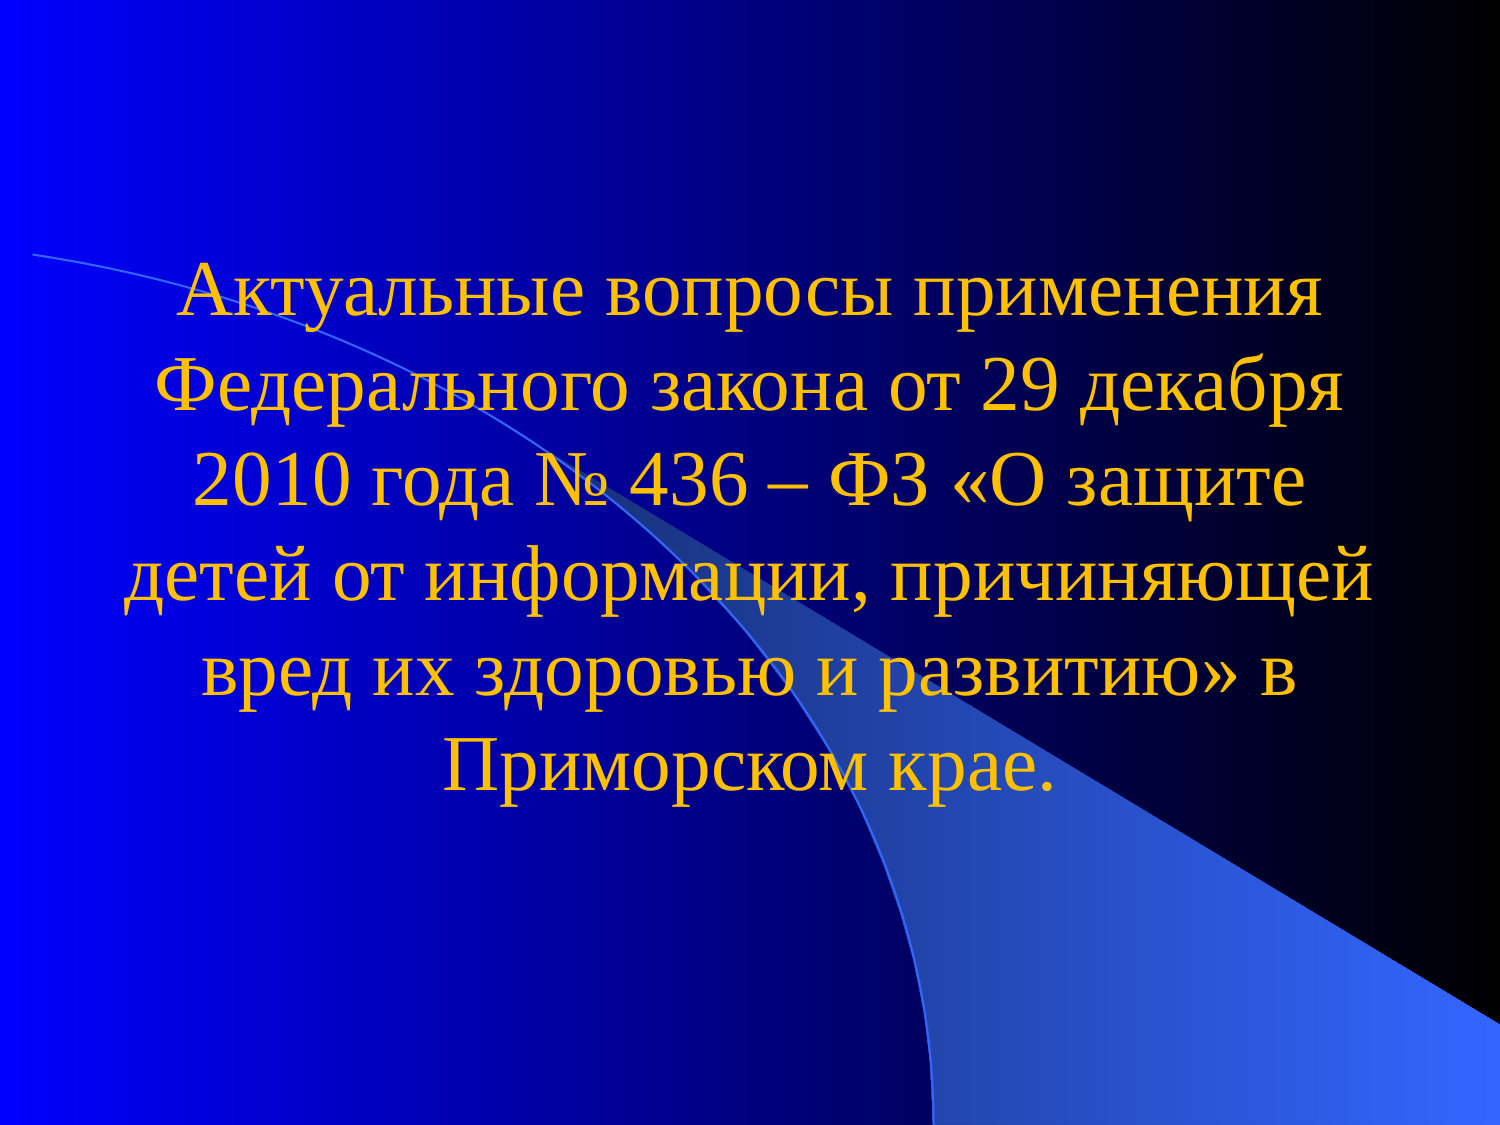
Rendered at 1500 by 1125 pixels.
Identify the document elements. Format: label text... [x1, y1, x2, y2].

subtitle Актуальные вопросы применения Федерального закона от 29 декабря 2010 года № 436 – ФЗ «О защите детей от информации, причиняющей вред их здоровью и развитию» в Приморском крае. [81, 116, 1419, 926]
